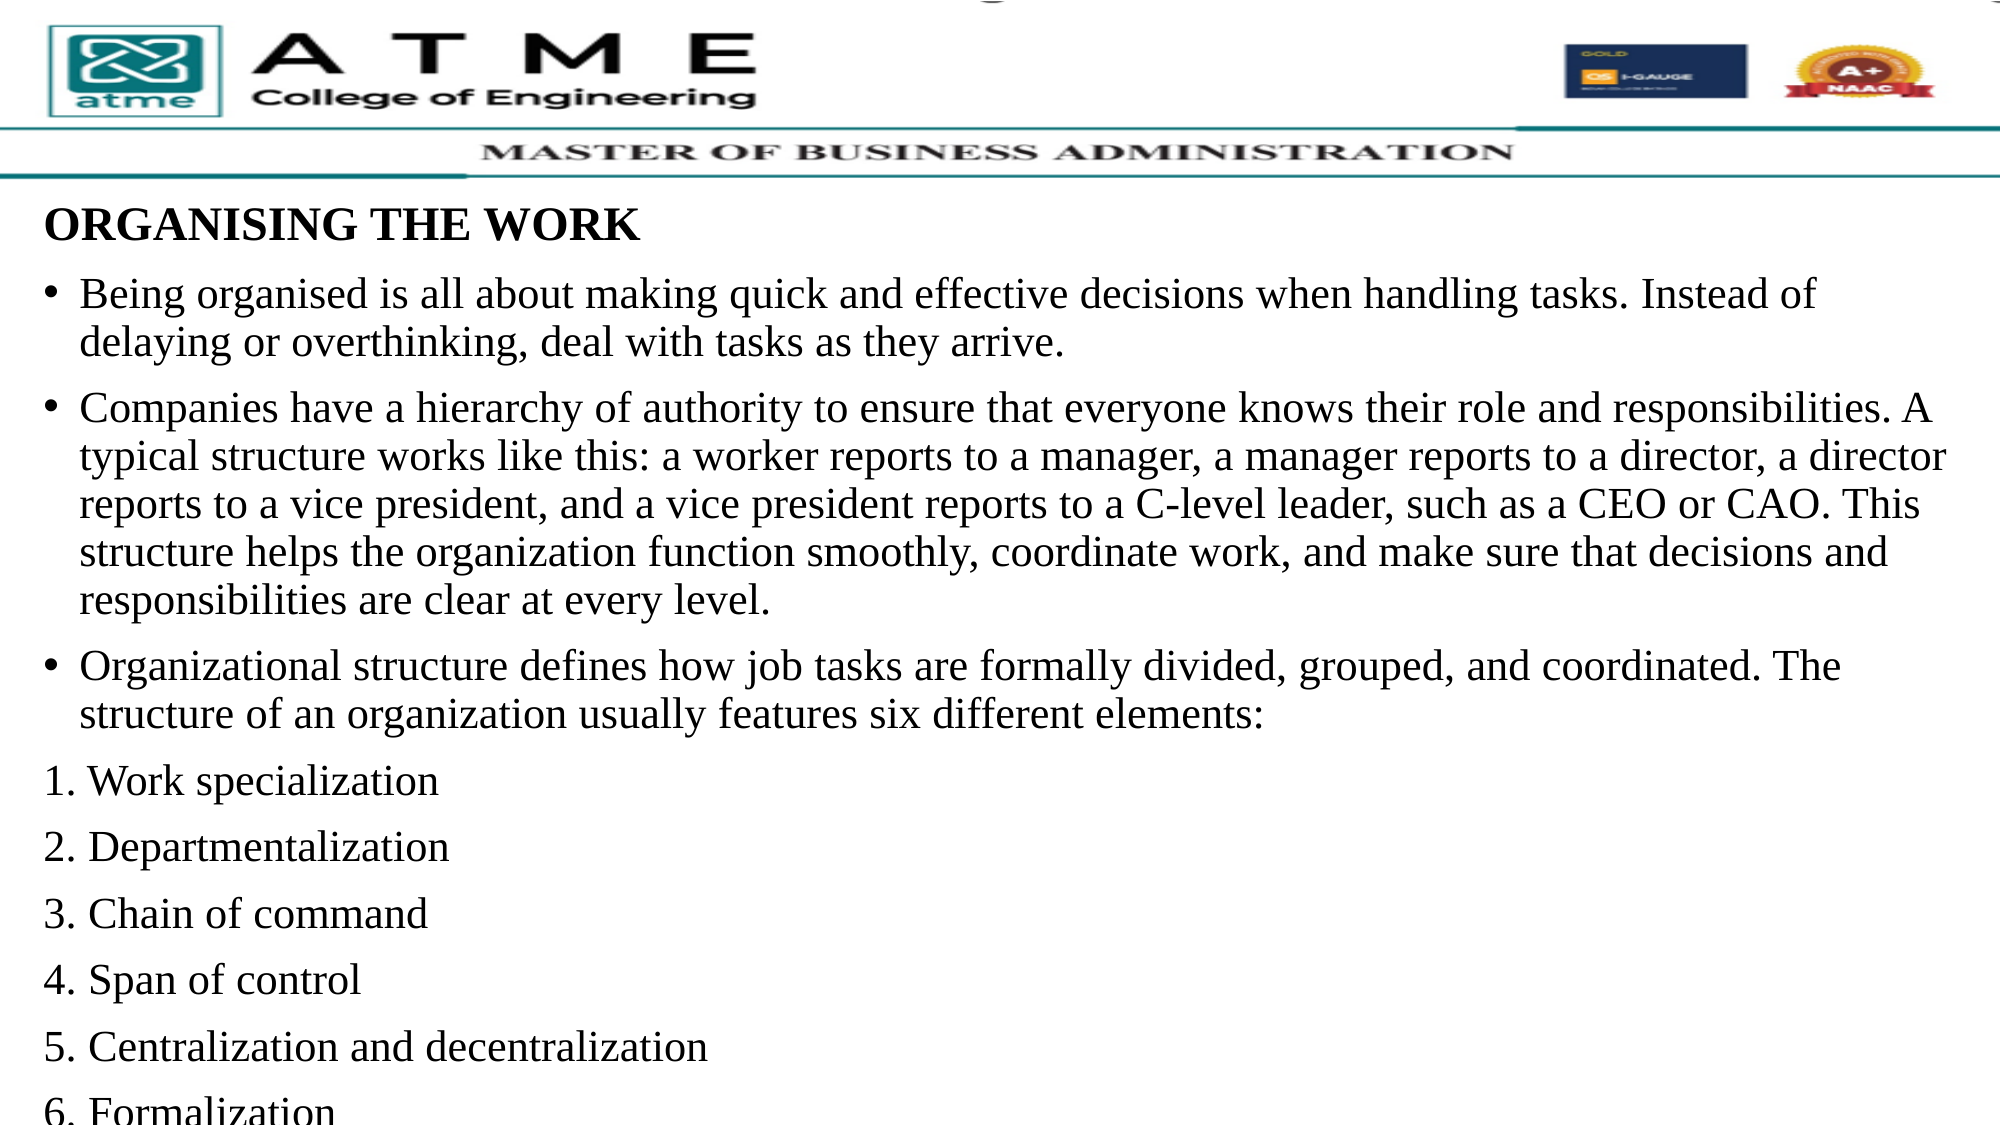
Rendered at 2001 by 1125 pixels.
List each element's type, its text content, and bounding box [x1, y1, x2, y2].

list ORGANISING THE WORK Being organised is all about making quick and effective decisions when handling tasks. Instead of delaying or overthinking, deal with tasks as they arrive. Companies have a hierarchy of authority to ensure that everyone knows their role and responsibilities. A typical structure works like this: a worker reports to a manager, a manager reports to a director, a director reports to a vice president, and a vice president reports to a C-level leader, such as a CEO or CAO. This structure helps the organization function smoothly, coordinate work, and make sure that decisions and responsibilities are clear at every level. Organizational structure defines how job tasks are formally divided, grouped, and coordinated. The structure of an organization usually features six different elements: 1. Work specialization 2. Departmentalization 3. Chain of command 4. Span of control 5. Centralization and decentralization 6. Formalization [28, 191, 1972, 1125]
picture [0, 1, 2000, 180]
